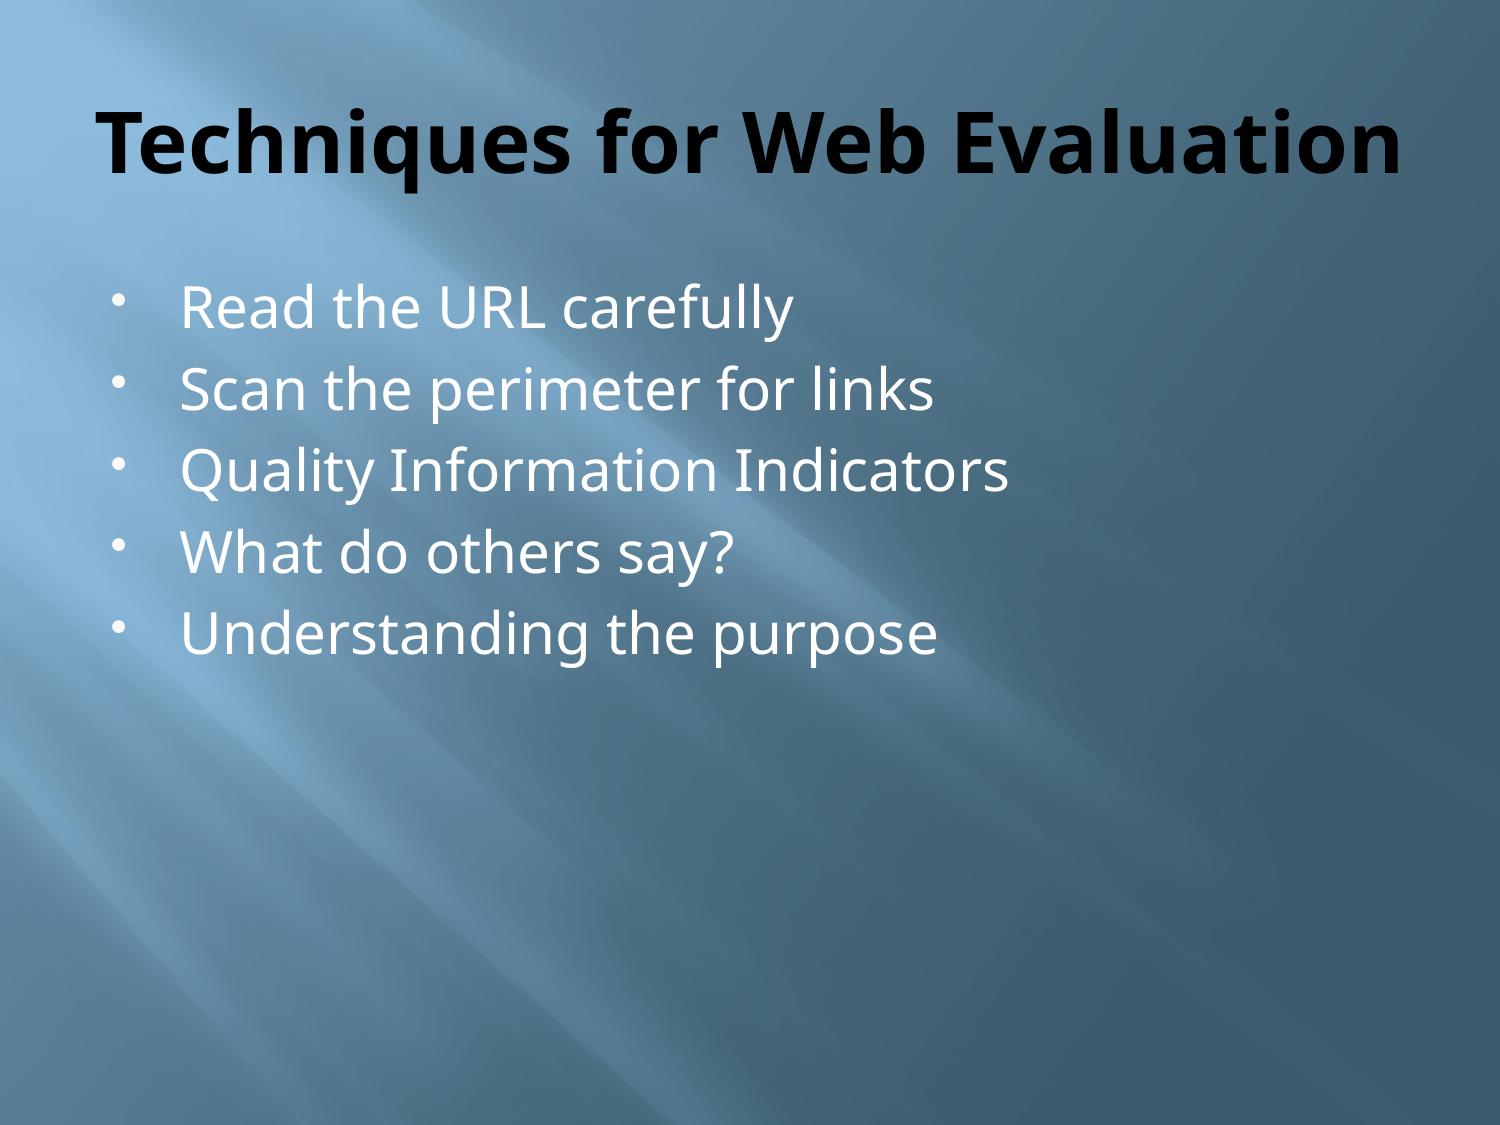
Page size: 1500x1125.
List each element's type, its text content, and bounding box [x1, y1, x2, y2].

title Techniques for Web Evaluation [75, 45, 1425, 233]
list Read the URL carefully Scan the perimeter for links Quality Information Indicators What do others say? Understanding the purpose [75, 262, 1425, 1035]
